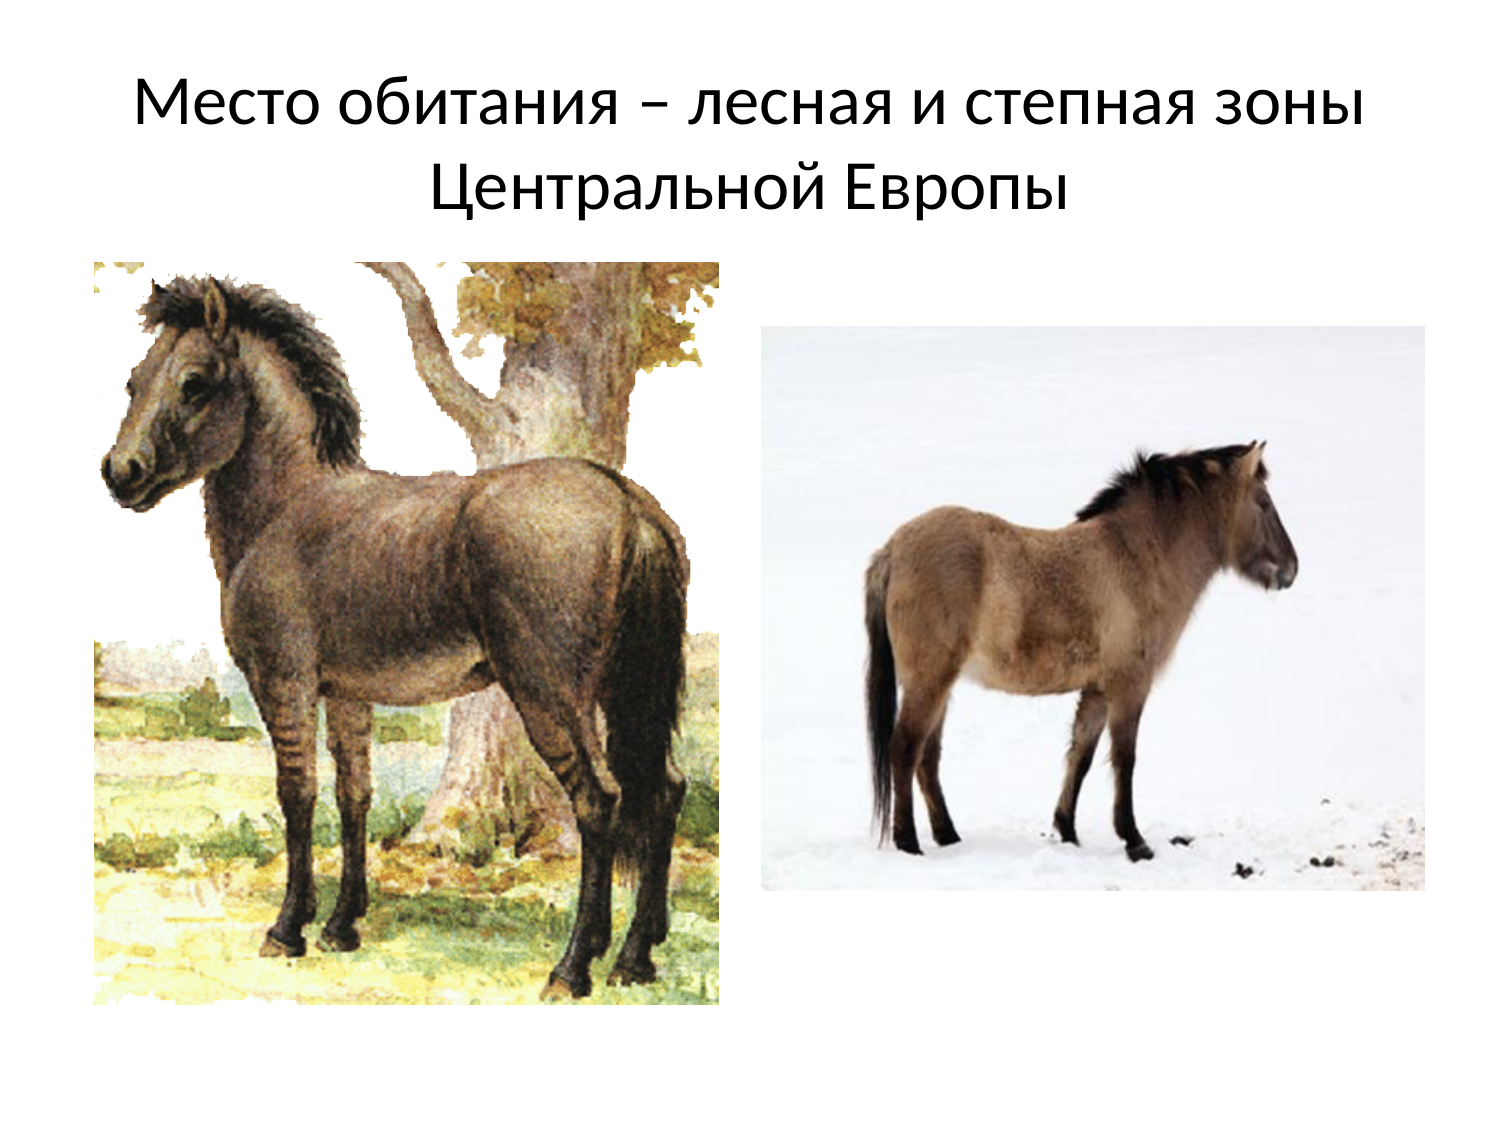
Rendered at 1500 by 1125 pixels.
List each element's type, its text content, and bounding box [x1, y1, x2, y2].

title Место обитания – лесная и степная зоны Центральной Европы [75, 45, 1425, 233]
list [761, 326, 1425, 891]
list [94, 262, 719, 1006]
